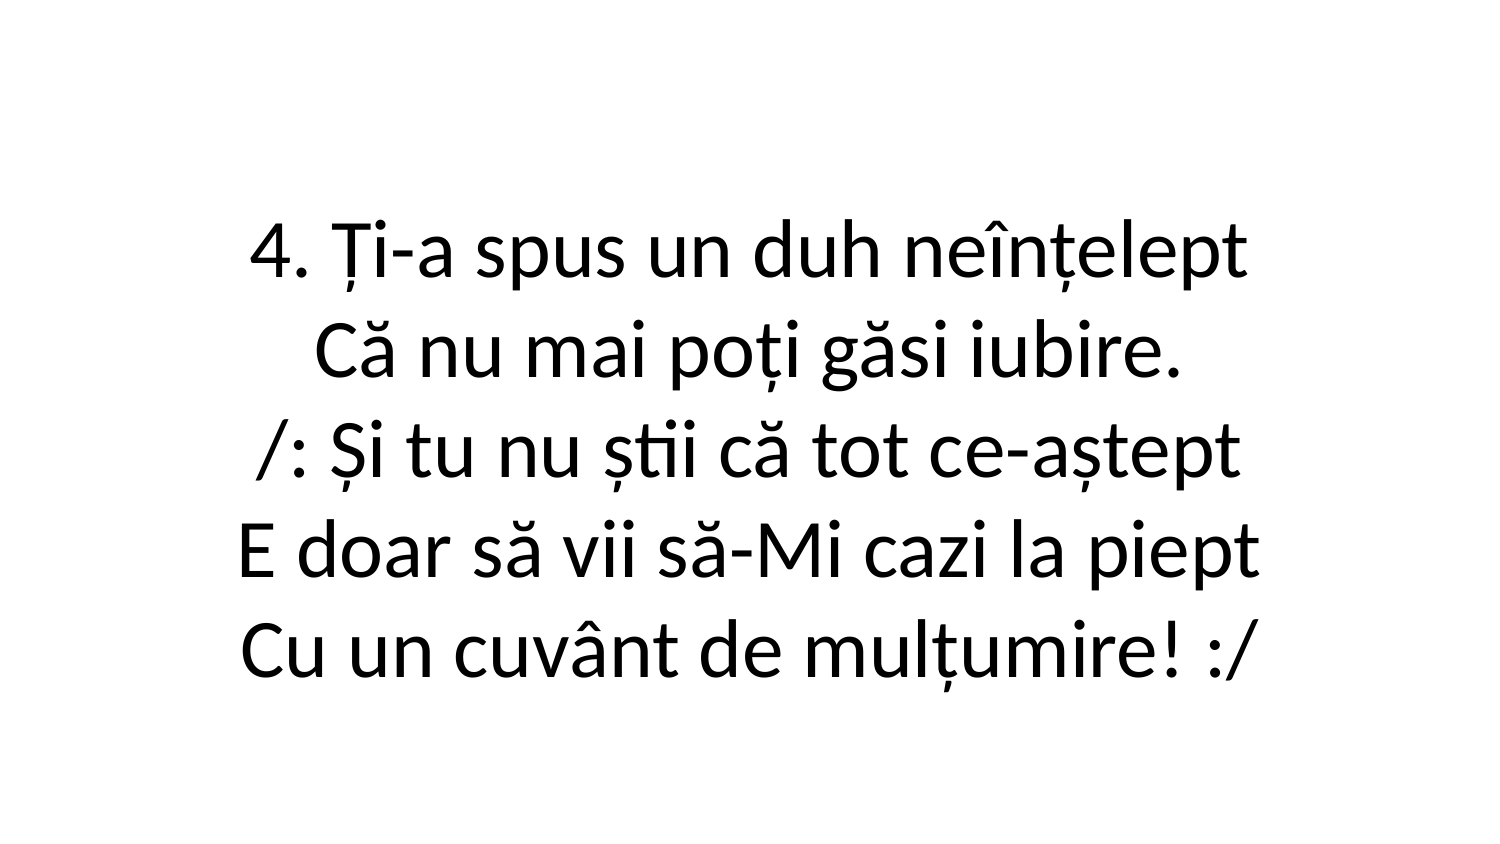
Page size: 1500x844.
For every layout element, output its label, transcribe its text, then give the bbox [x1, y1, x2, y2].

text_box 4. Ți-a spus un duh neînțelept Că nu mai poți găsi iubire. /: Și tu nu știi că tot ce-aștept E doar să vii să-Mi cazi la piept Cu un cuvânt de mulțumire! :/ [222, 142, 1278, 702]
